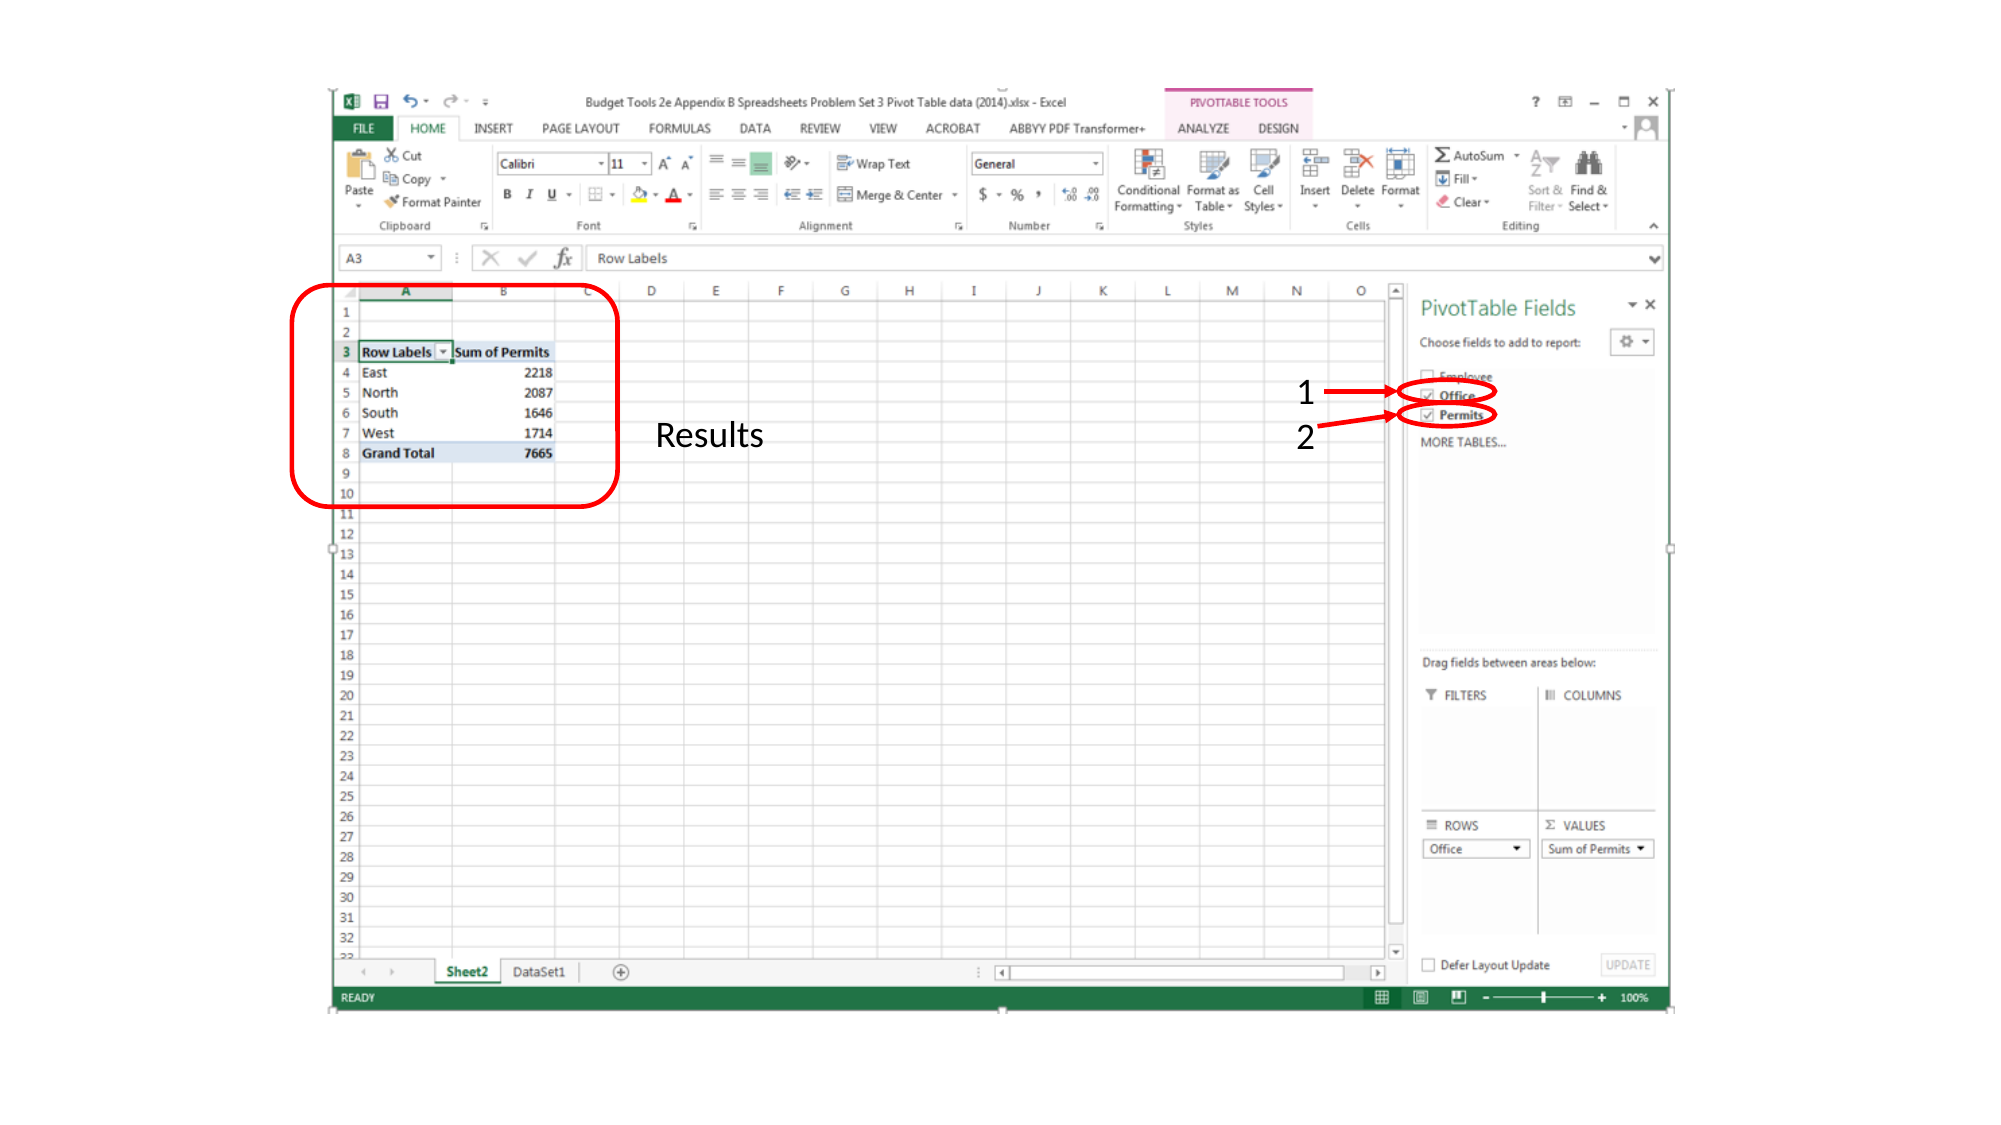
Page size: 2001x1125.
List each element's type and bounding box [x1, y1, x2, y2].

list [325, 88, 1675, 1014]
text_box [1317, 414, 1399, 427]
text_box [290, 284, 325, 508]
